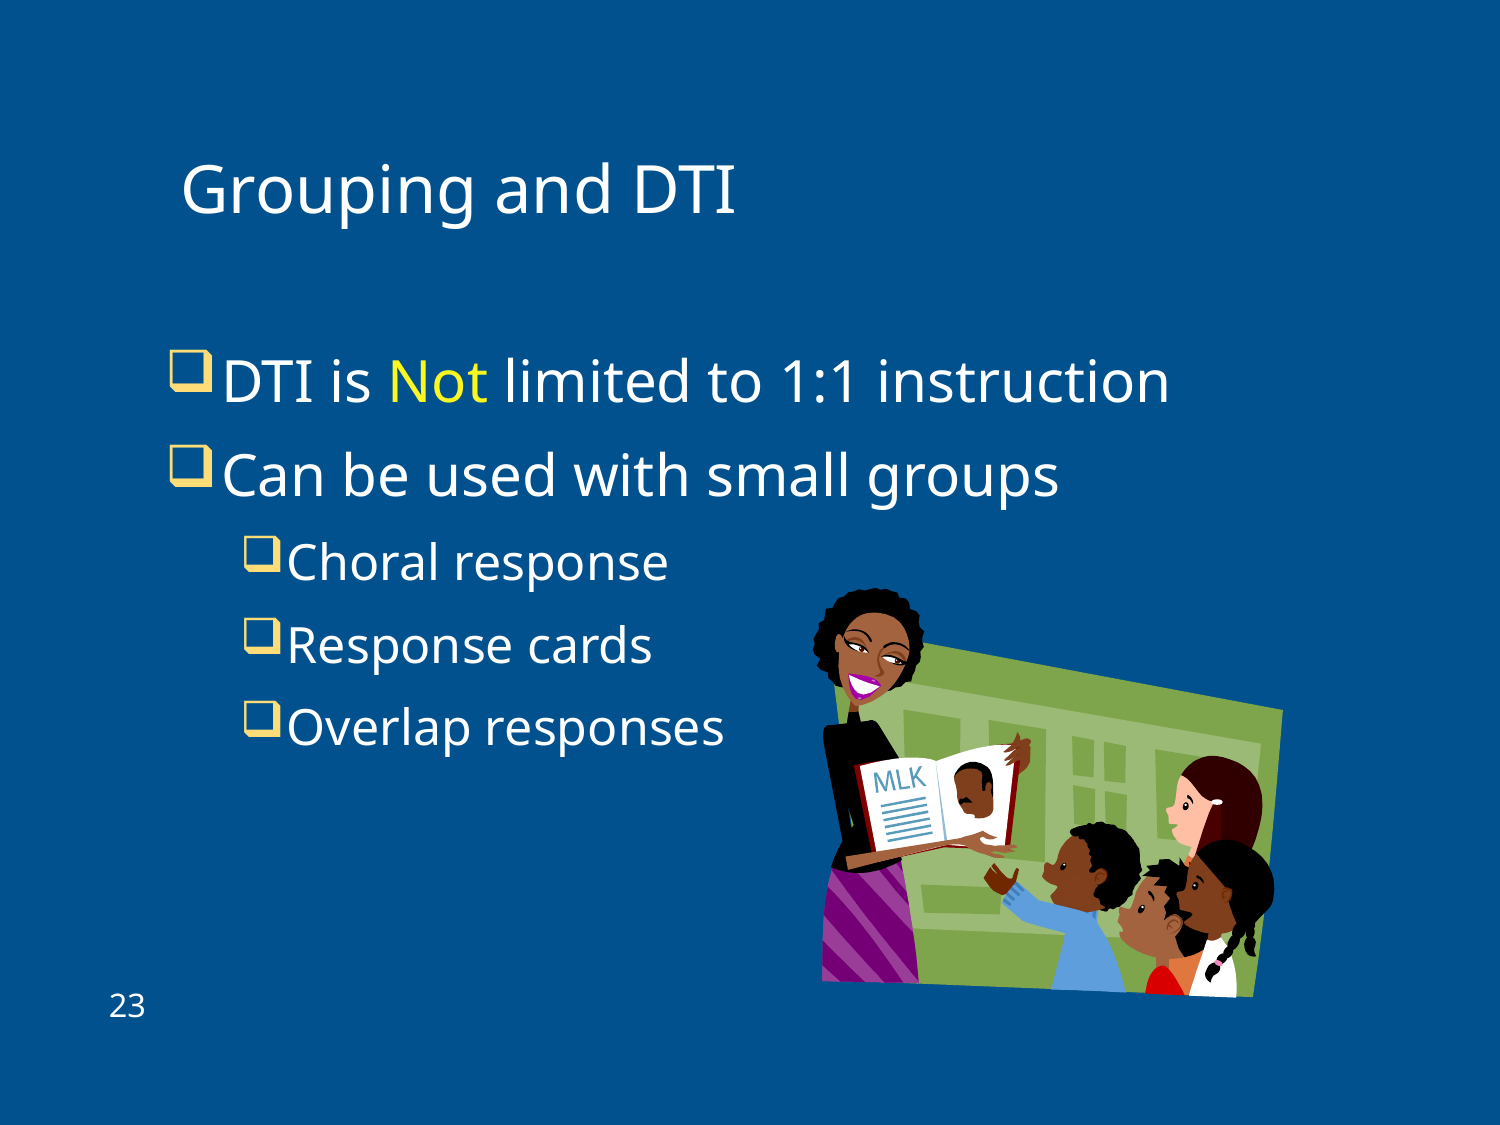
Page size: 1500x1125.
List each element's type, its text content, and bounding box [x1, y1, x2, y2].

title Grouping and DTI [165, 110, 1335, 212]
picture [786, 561, 1309, 1024]
slide_number 23 [93, 976, 194, 1037]
list DTI is Not limited to 1:1 instruction Can be used with small groups Choral response Response cards Overlap responses [150, 212, 1500, 888]
